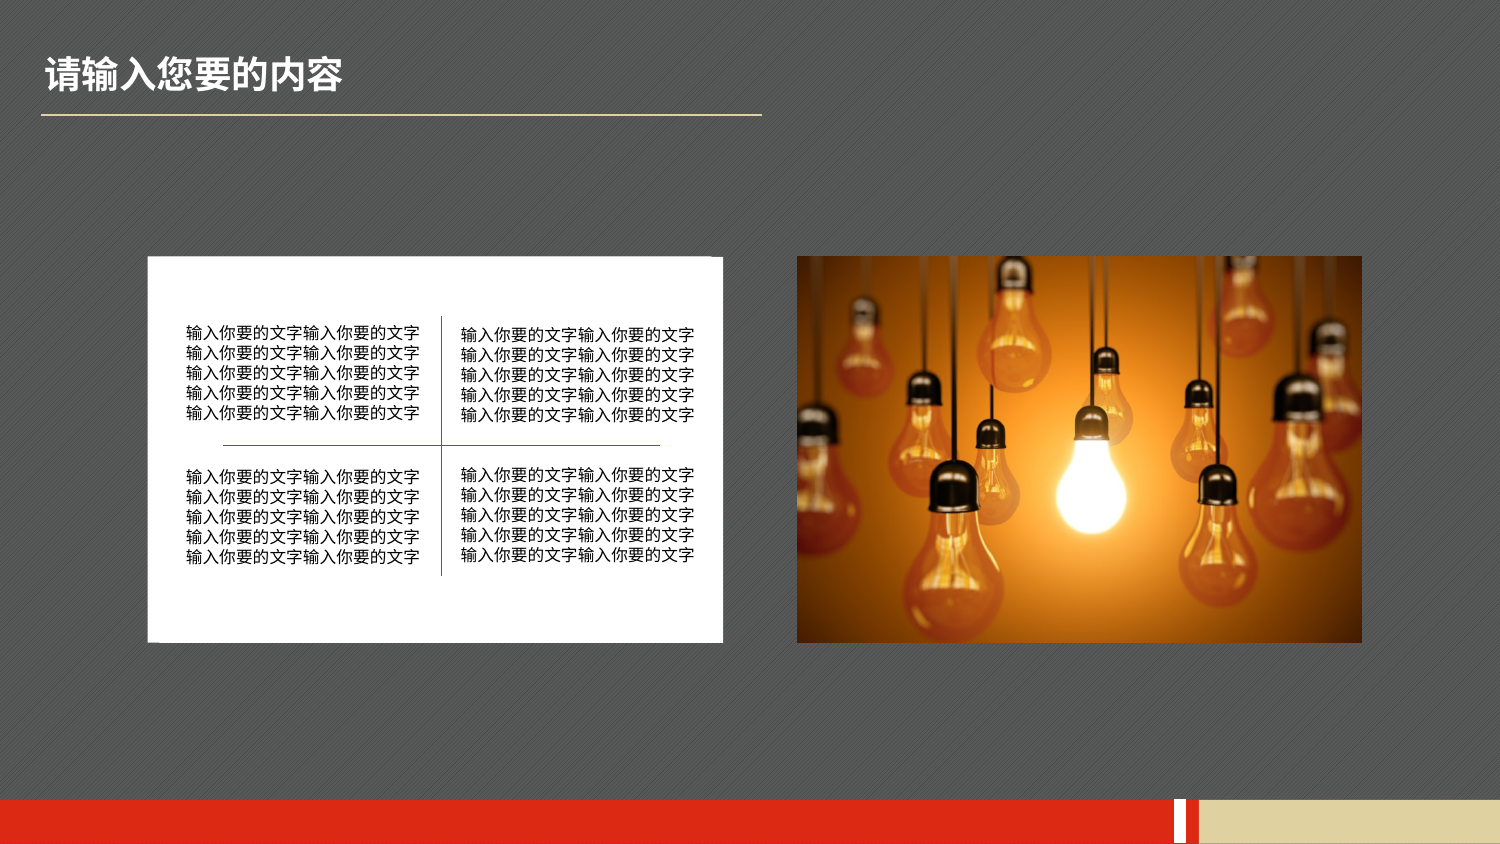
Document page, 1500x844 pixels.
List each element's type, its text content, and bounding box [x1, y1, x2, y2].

text_box 请输入您要的内容 [29, 43, 483, 104]
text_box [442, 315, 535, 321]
text_box [157, 255, 725, 645]
text_box [1172, 797, 1188, 844]
text_box [1188, 798, 1197, 844]
text_box 输入你要的文字输入你要的文字 输入你要的文字输入你要的文字 输入你要的文字输入你要的文字 输入你要的文字输入你要的文字 输入你要的文字输入你要的文字 [446, 457, 791, 572]
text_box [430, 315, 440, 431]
text_box [1197, 798, 1500, 844]
text_box [145, 254, 714, 645]
text_box 输入你要的文字输入你要的文字 输入你要的文字输入你要的文字 输入你要的文字输入你要的文字 输入你要的文字输入你要的文字 输入你要的文字输入你要的文字 [171, 459, 425, 574]
text_box 输入你要的文字输入你要的文字 输入你要的文字输入你要的文字 输入你要的文字输入你要的文字 输入你要的文字输入你要的文字 输入你要的文字输入你要的文字 [445, 317, 791, 432]
picture [796, 256, 1362, 643]
text_box [0, 798, 1172, 844]
text_box 输入你要的文字输入你要的文字 输入你要的文字输入你要的文字 输入你要的文字输入你要的文字 输入你要的文字输入你要的文字 输入你要的文字输入你要的文字 [171, 315, 429, 431]
